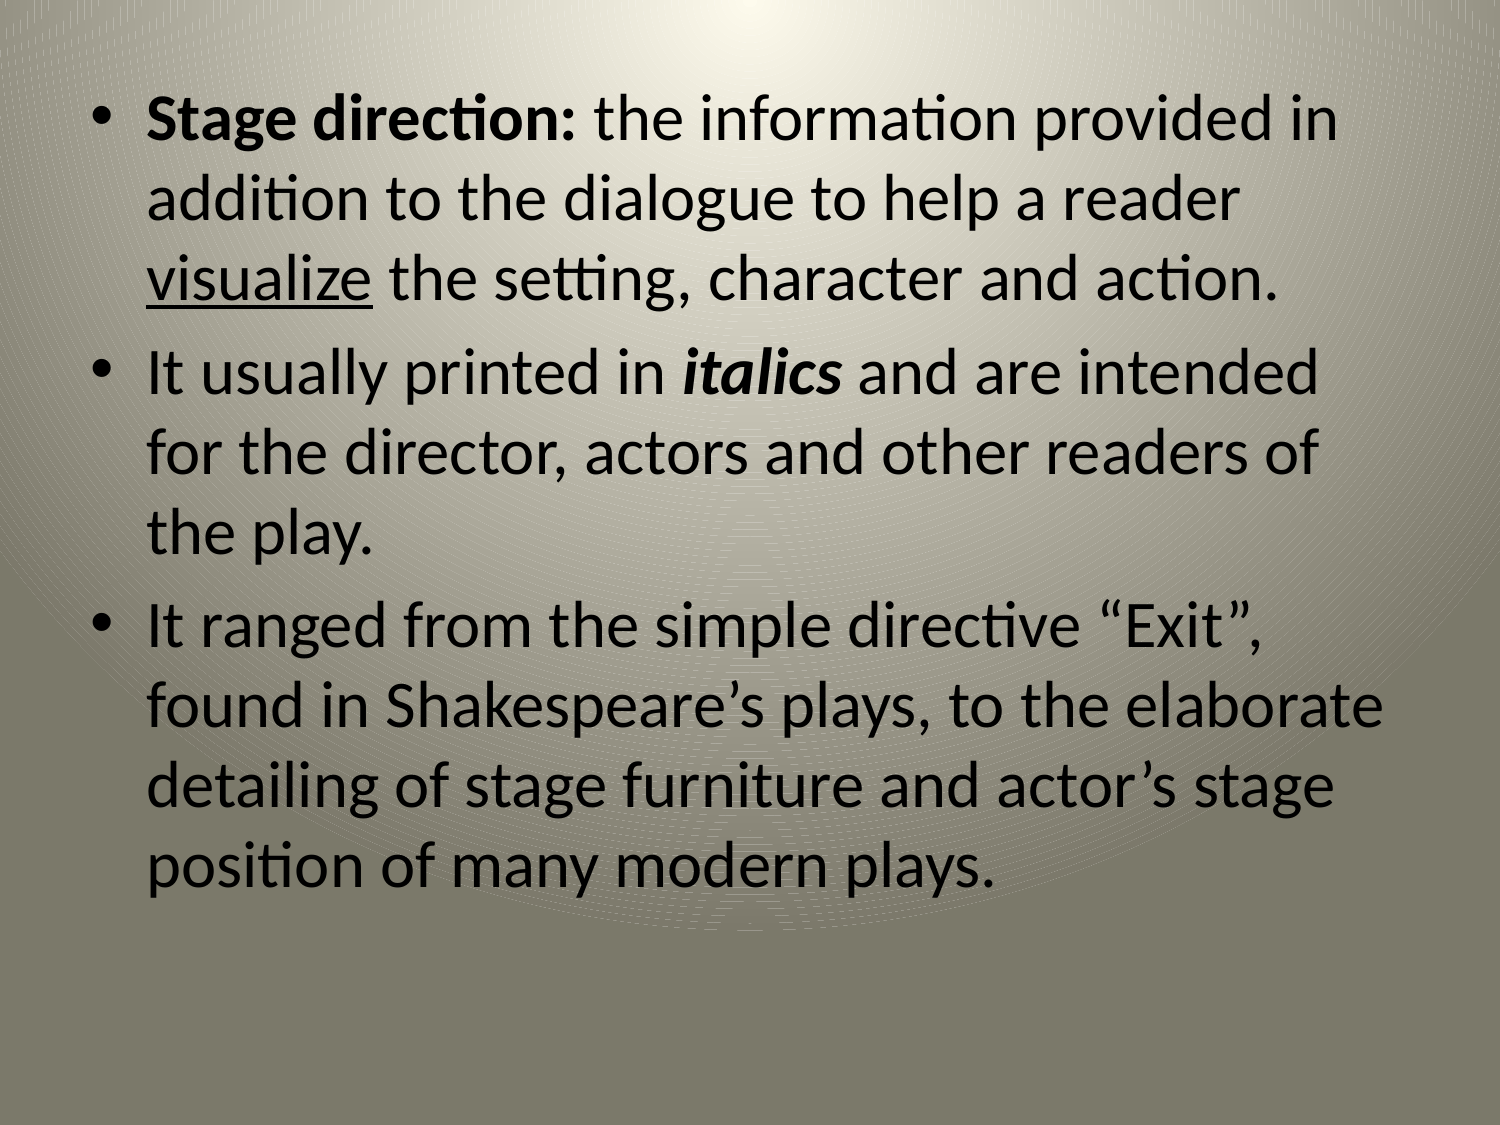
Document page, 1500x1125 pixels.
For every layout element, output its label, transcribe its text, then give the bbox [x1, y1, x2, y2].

list Stage direction: the information provided in addition to the dialogue to help a reader visualize the setting, character and action. It usually printed in italics and are intended for the director, actors and other readers of the play. It ranged from the simple directive “Exit”, found in Shakespeare’s plays, to the elaborate detailing of stage furniture and actor’s stage position of many modern plays. [75, 66, 1425, 1071]
